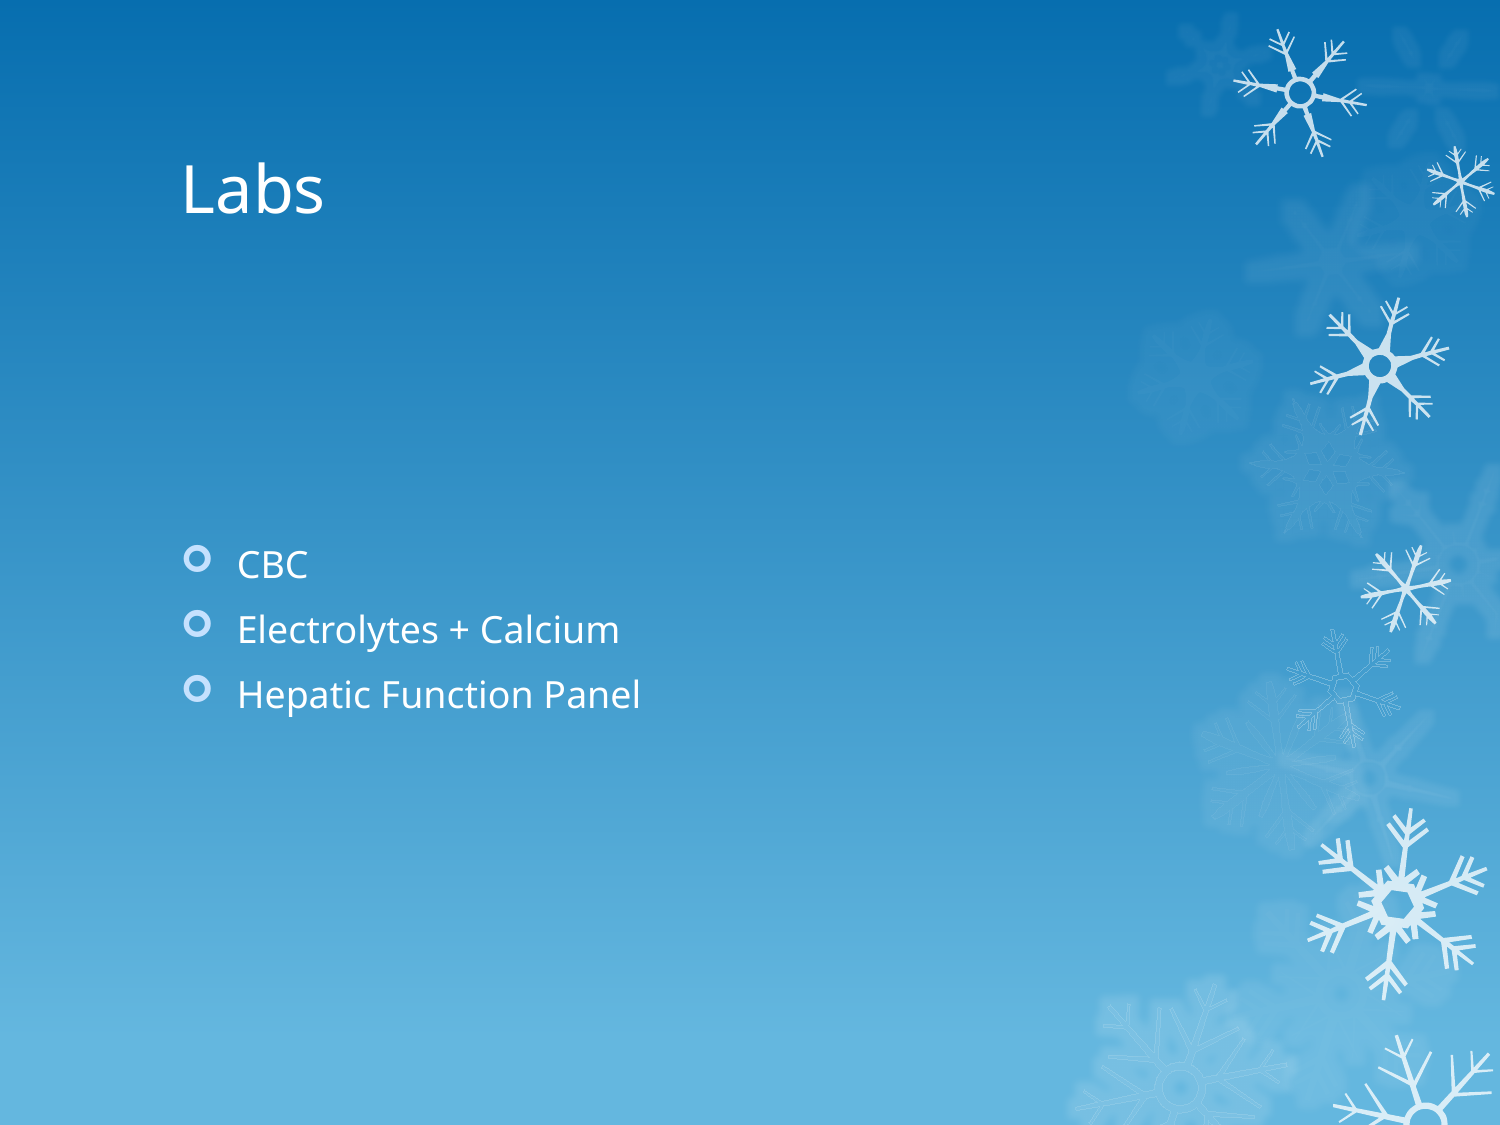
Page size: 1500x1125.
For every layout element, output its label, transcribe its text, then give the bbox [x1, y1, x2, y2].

list CBC Electrolytes + Calcium Hepatic Function Panel [165, 296, 1335, 962]
title Labs [165, 110, 1335, 263]
